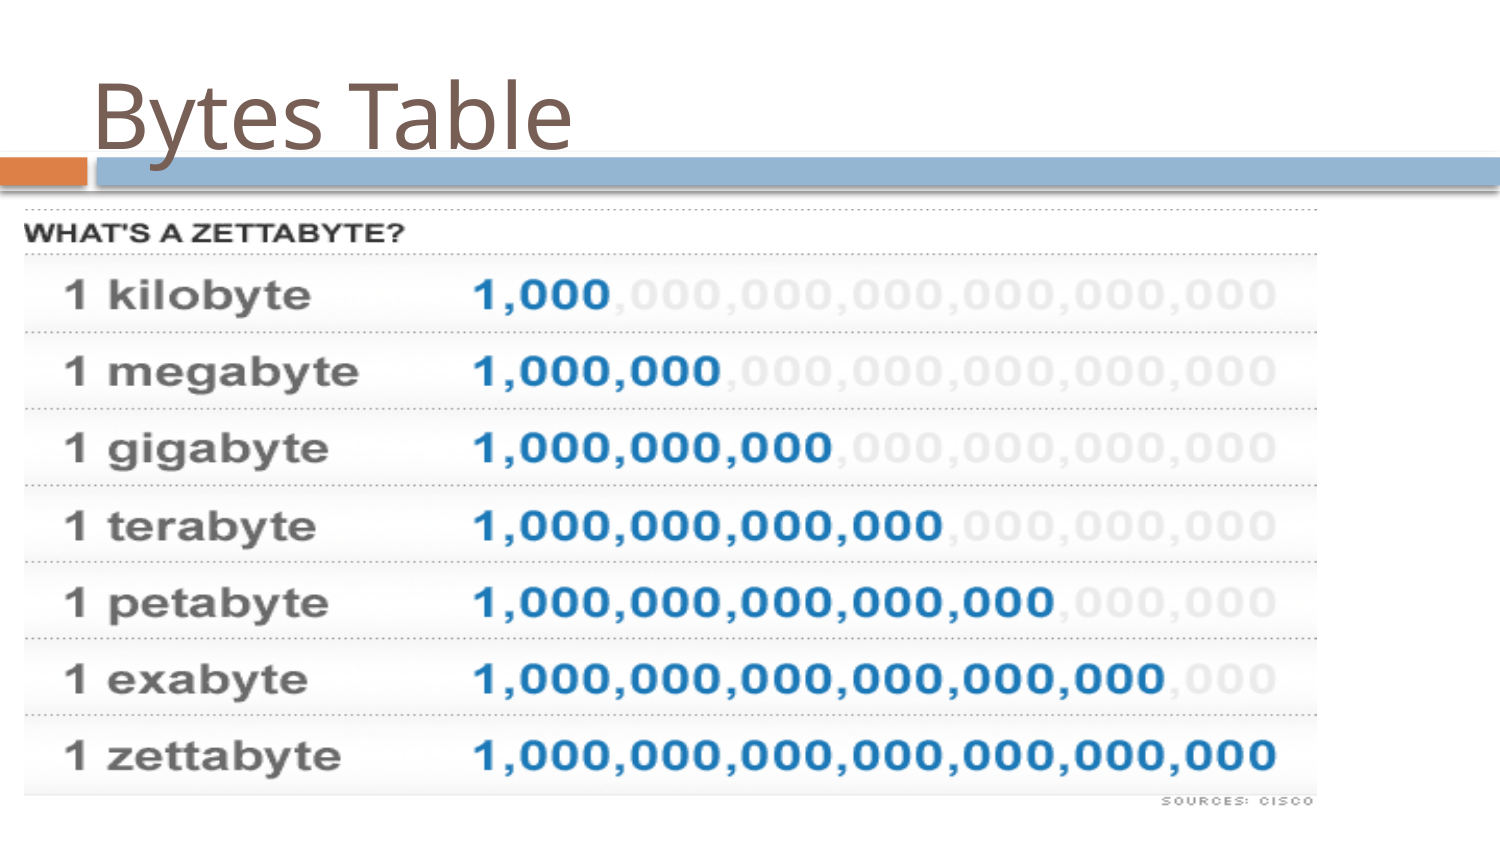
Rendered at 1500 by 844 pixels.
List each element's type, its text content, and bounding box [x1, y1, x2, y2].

picture [24, 209, 1317, 807]
title Bytes Table [75, 16, 1276, 183]
